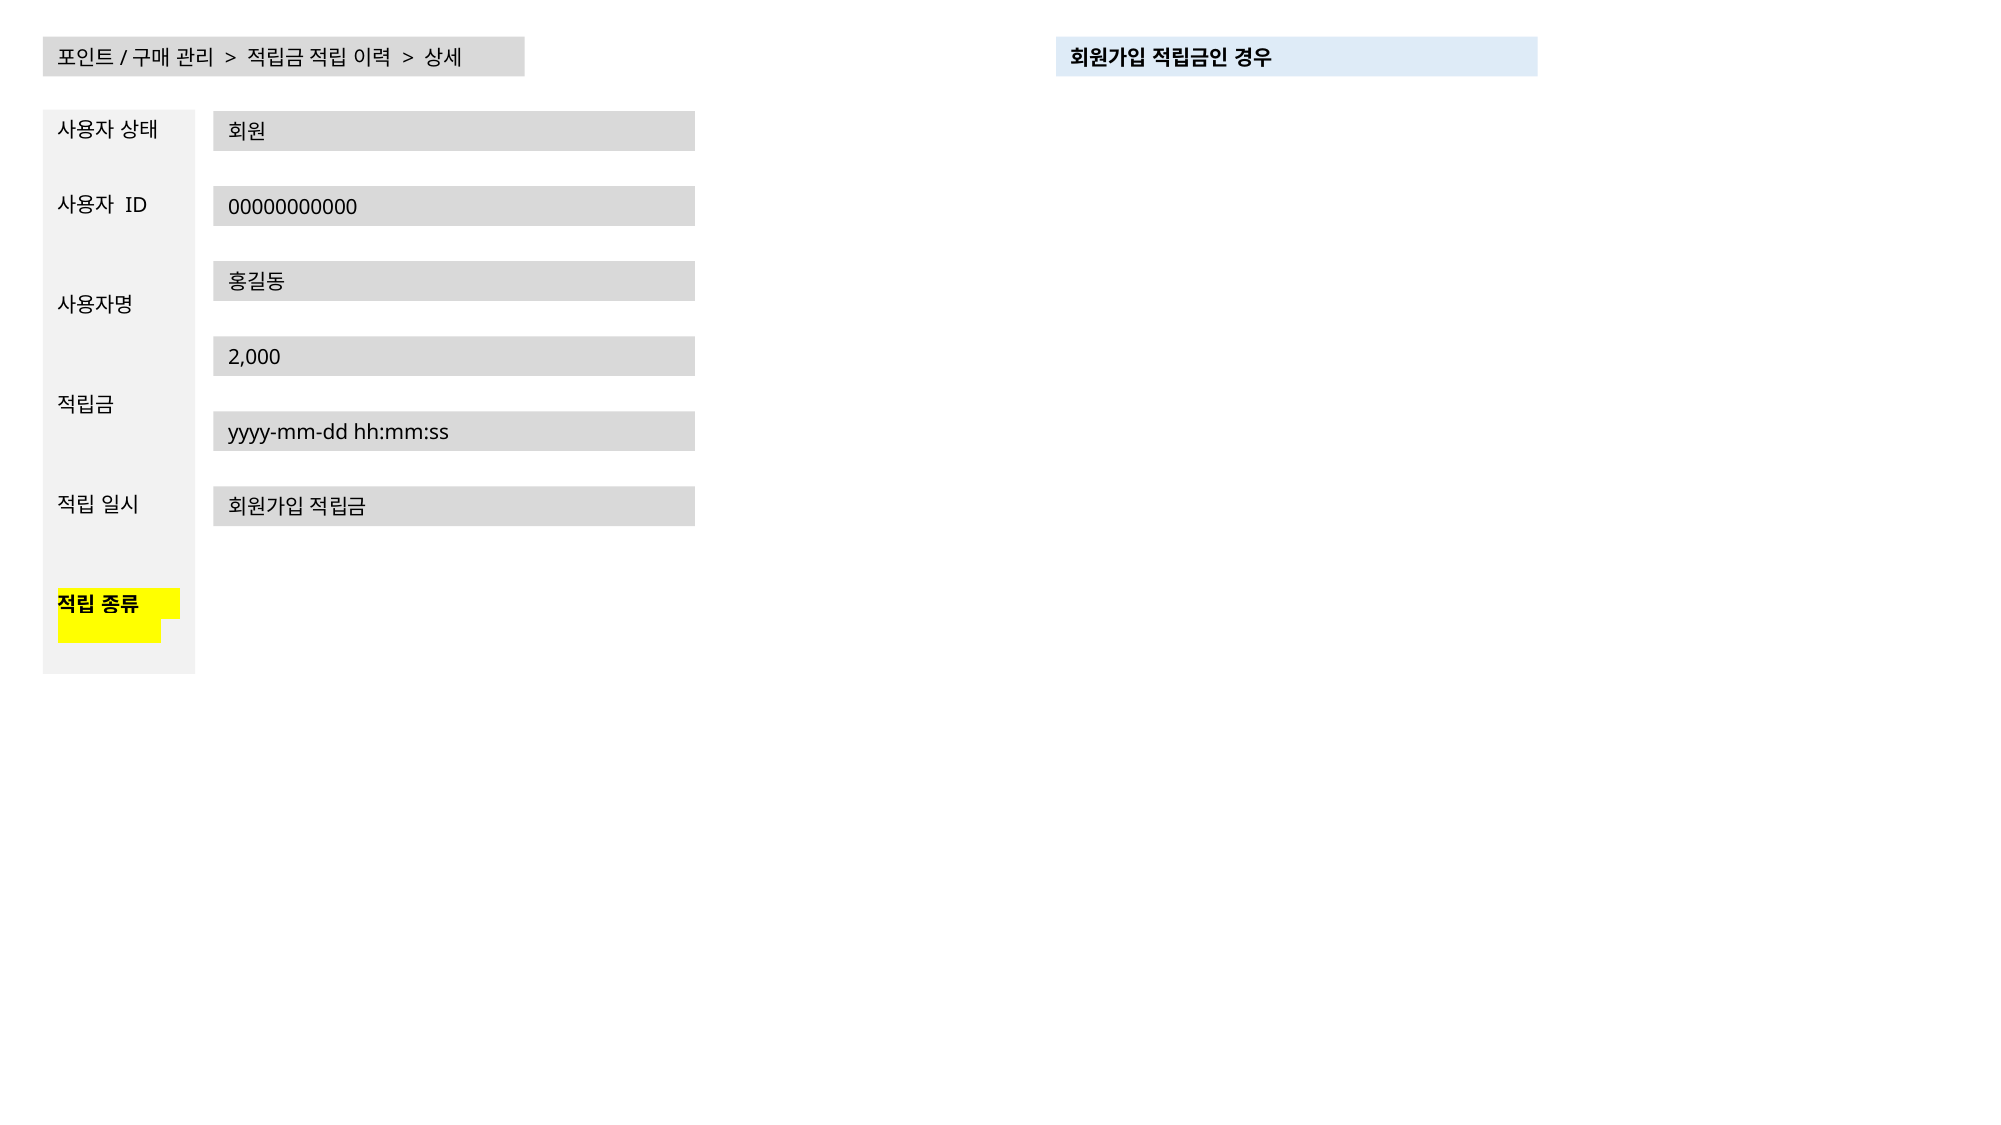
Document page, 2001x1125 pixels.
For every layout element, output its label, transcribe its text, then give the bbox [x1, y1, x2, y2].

text_box 회원가입 적립금 [213, 486, 695, 527]
text_box 00000000000 [213, 186, 695, 226]
text_box 회원 [213, 111, 695, 151]
text_box 회원가입 적립금인 경우 [1056, 36, 1538, 77]
text_box yyyy-mm-dd hh:mm:ss [213, 411, 695, 451]
text_box 홍길동 [213, 261, 695, 301]
text_box 포인트/구매 관리 > 적립금 적립 이력 > 상세 [42, 36, 525, 77]
text_box 2,000 [213, 336, 695, 376]
text_box 사용자 상태 사용자 ID 사용자명 적립금 적립 일시 적립 종류 [42, 109, 196, 674]
